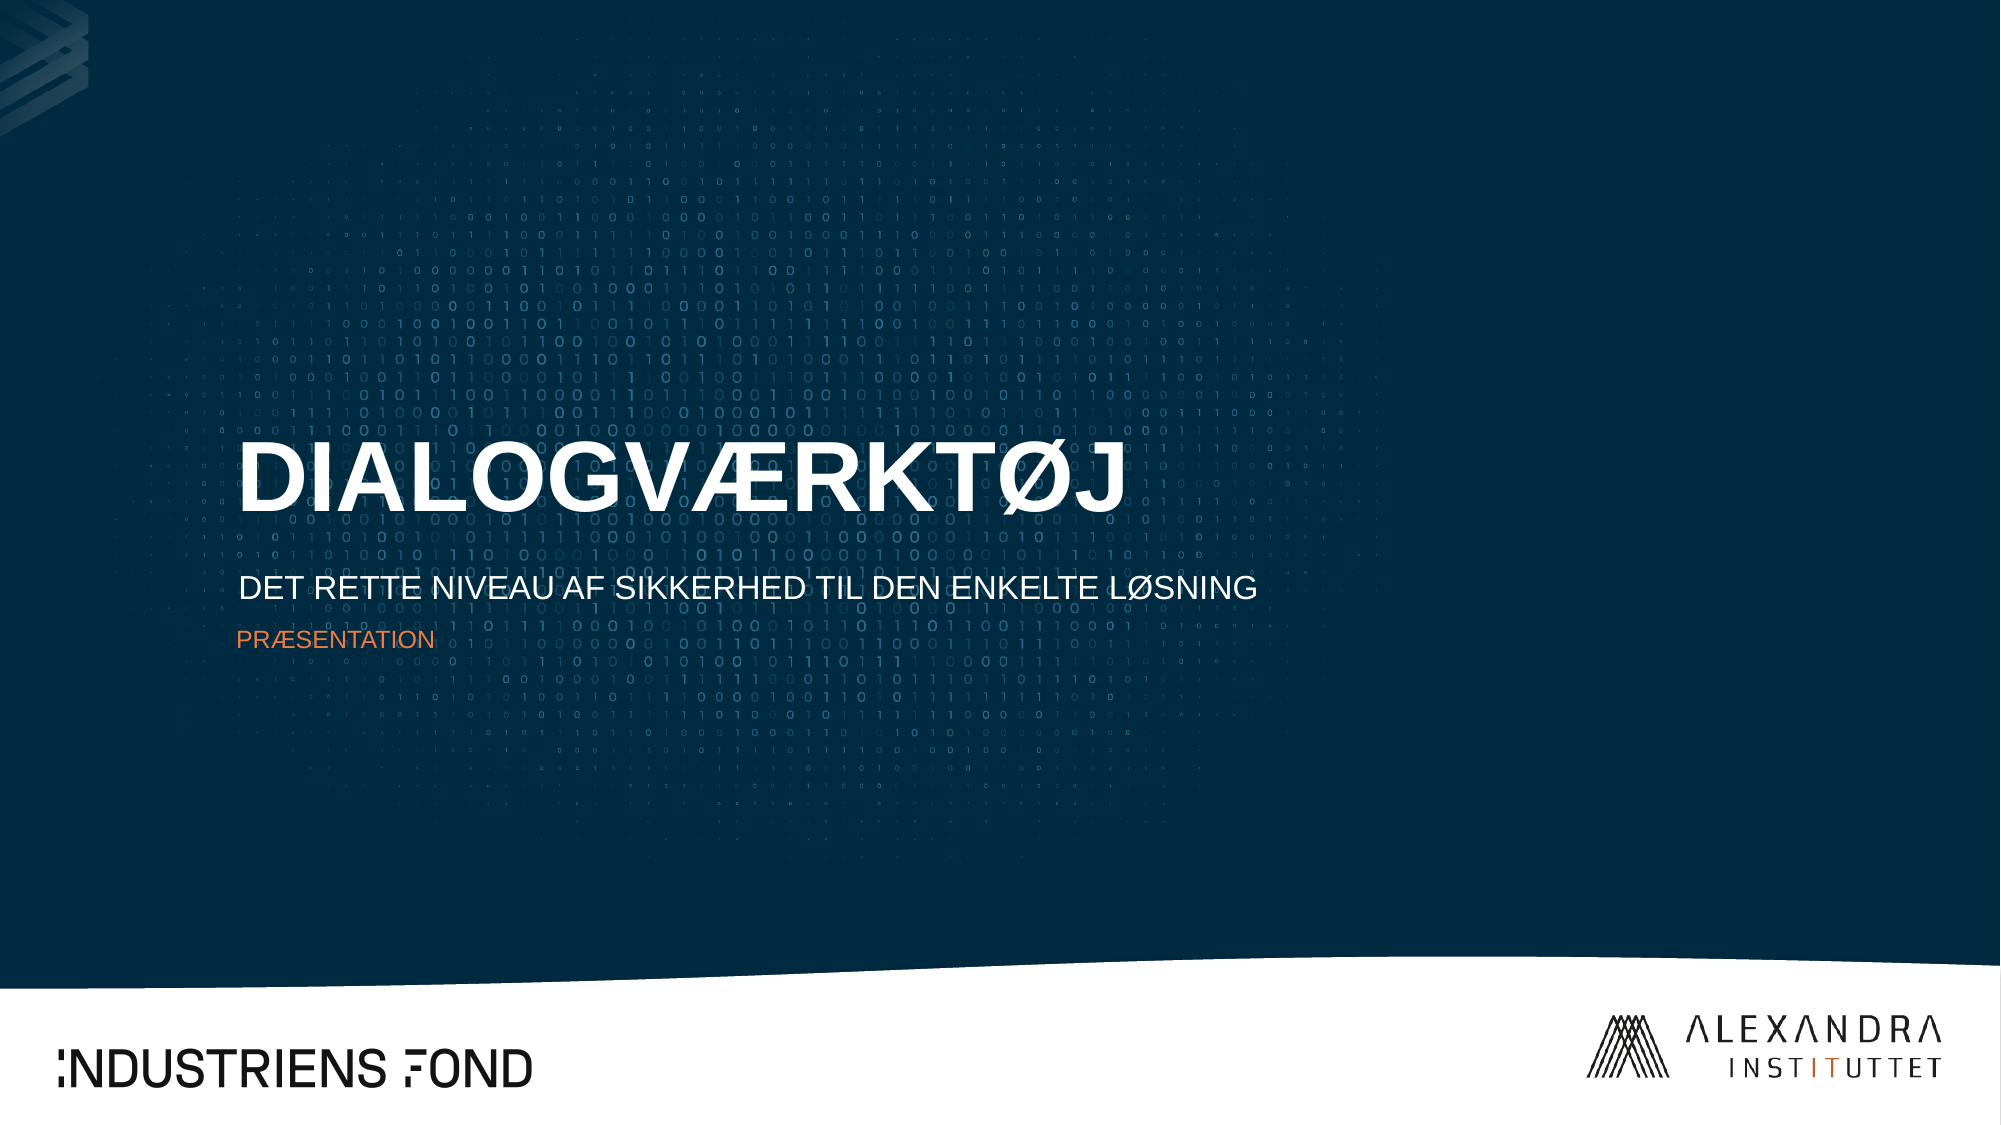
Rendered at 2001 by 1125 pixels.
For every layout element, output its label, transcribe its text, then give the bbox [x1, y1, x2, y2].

list Præsentation [235, 620, 1536, 1125]
picture [1586, 1015, 1941, 1078]
subtitle Det rette niveau af sikkerhed til den enkelte løsning [236, 561, 1536, 604]
picture [58, 1048, 235, 1088]
title dialogværktøj [235, 295, 1536, 532]
